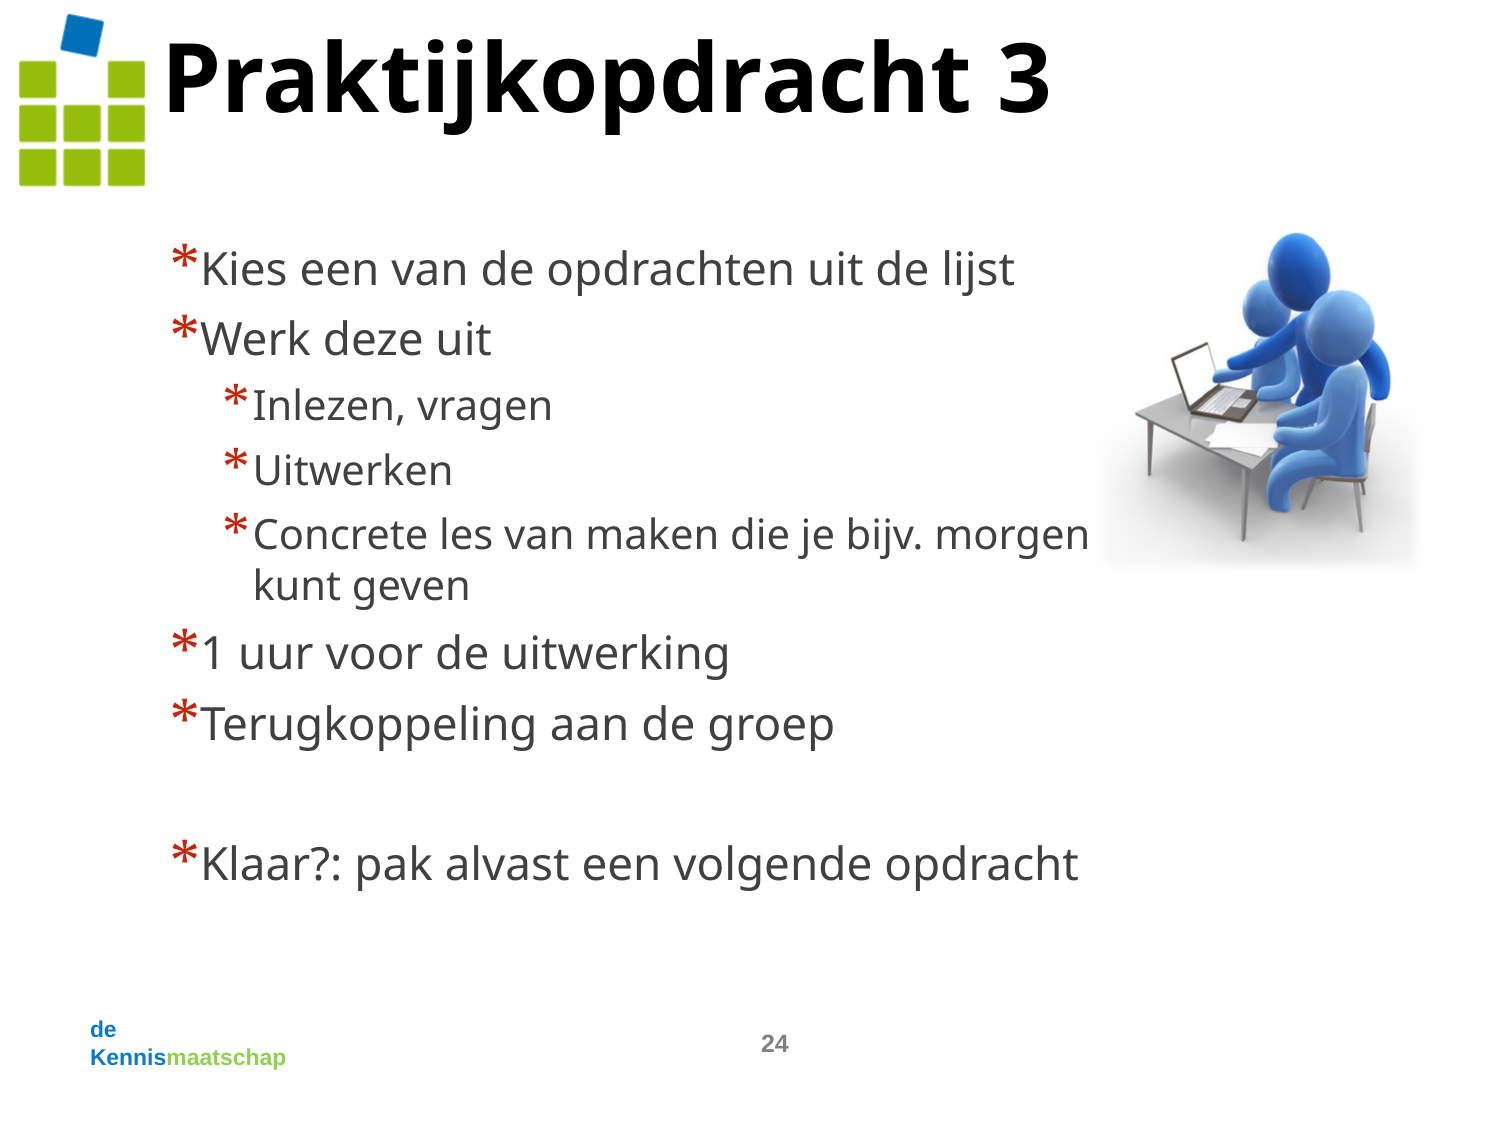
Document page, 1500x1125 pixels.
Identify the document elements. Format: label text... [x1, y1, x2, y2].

list Kies een van de opdrachten uit de lijst Werk deze uit Inlezen, vragen Uitwerken Concrete les van maken die je bijv. morgen kunt geven 1 uur voor de uitwerking Terugkoppeling aan de groep Klaar?: pak alvast een volgende opdracht [147, 231, 1424, 965]
slide_number 24 [624, 1012, 925, 1073]
picture [17, 3, 147, 197]
title Praktijkopdracht 3 [146, 8, 1495, 197]
picture [1092, 207, 1426, 575]
footer de Kennismaatschap [75, 1012, 624, 1073]
